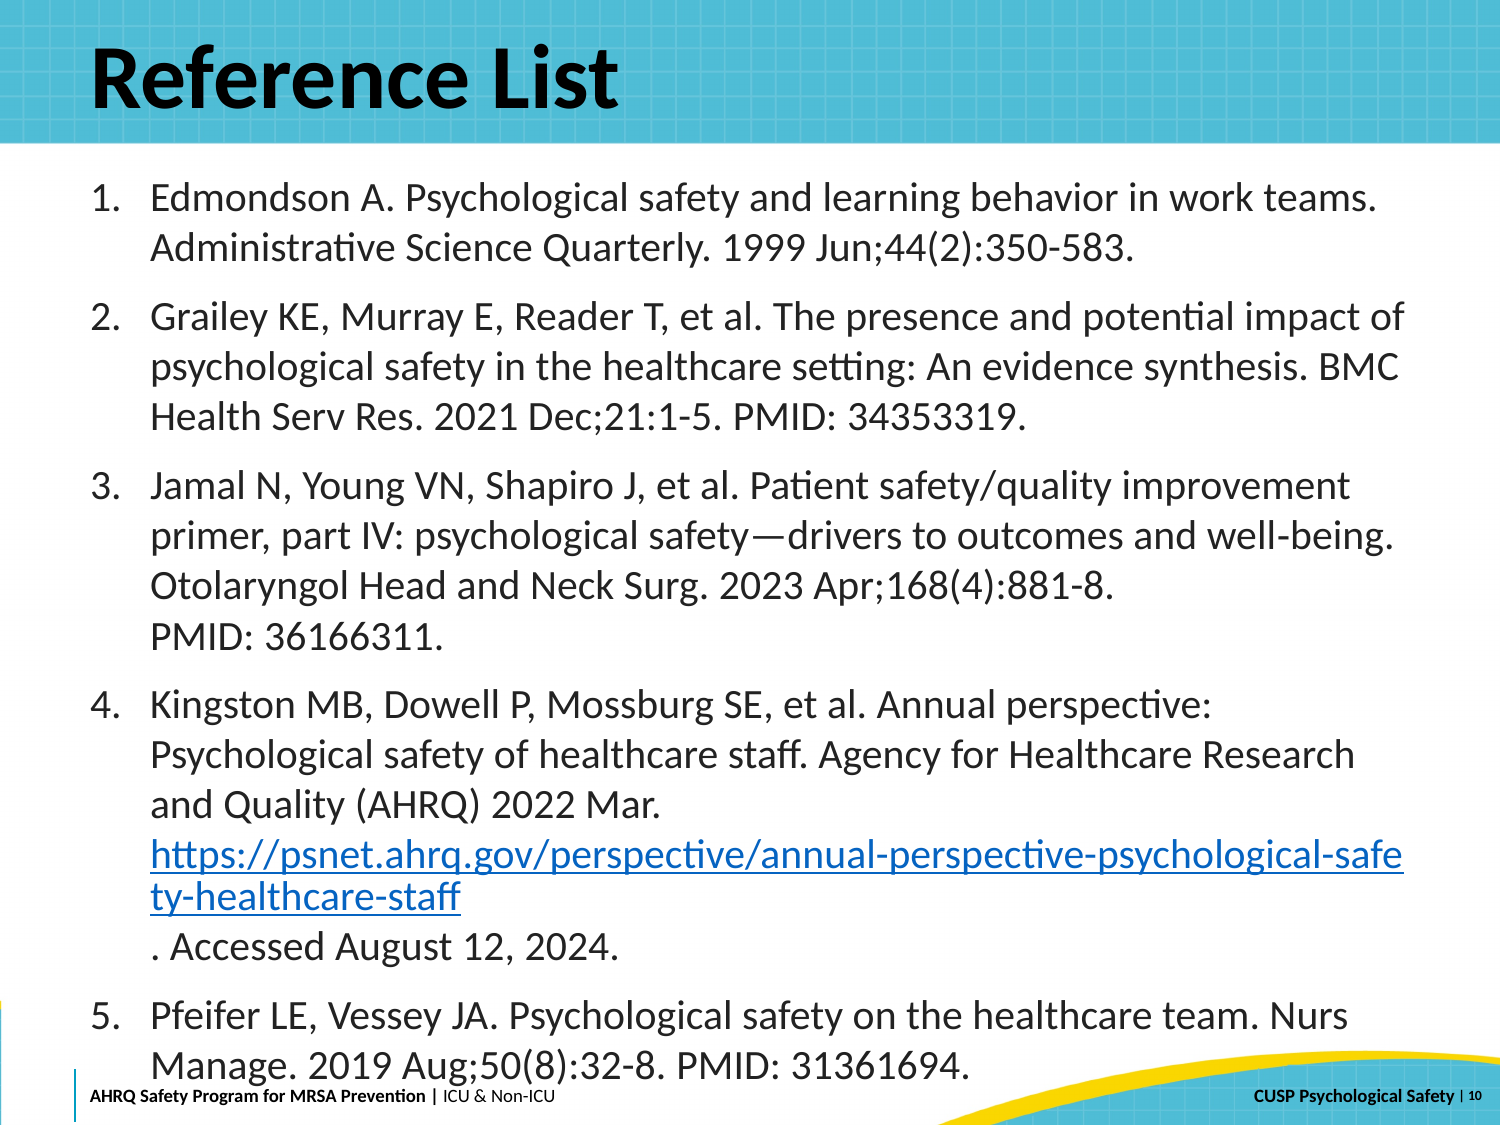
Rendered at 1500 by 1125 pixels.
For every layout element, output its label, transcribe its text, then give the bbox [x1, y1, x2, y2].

slide_number | 10 [1455, 1065, 1500, 1125]
list Edmondson A. Psychological safety and learning behavior in work teams. Administrative Science Quarterly. 1999 Jun;44(2):350-583. Grailey KE, Murray E, Reader T, et al. The presence and potential impact of psychological safety in the healthcare setting: An evidence synthesis. BMC Health Serv Res. 2021 Dec;21:1-5. PMID: 34353319. Jamal N, Young VN, Shapiro J, et al. Patient safety/quality improvement primer, part IV: psychological safety—drivers to outcomes and well‐being. Otolaryngol Head and Neck Surg. 2023 Apr;168(4):881-8. PMID: 36166311. Kingston MB, Dowell P, Mossburg SE, et al. Annual perspective: Psychological safety of healthcare staff. Agency for Healthcare Research and Quality (AHRQ) 2022 Mar. https://psnet.ahrq.gov/perspective/annual-perspective-psychological-safety-healthcare-staff. Accessed August 12, 2024. Pfeifer LE, Vessey JA. Psychological safety on the healthcare team. Nurs Manage. 2019 Aug;50(8):32-8. PMID: 31361694. [75, 162, 1425, 1063]
picture [0, 0, 1500, 1125]
title Reference List [75, 0, 1425, 150]
